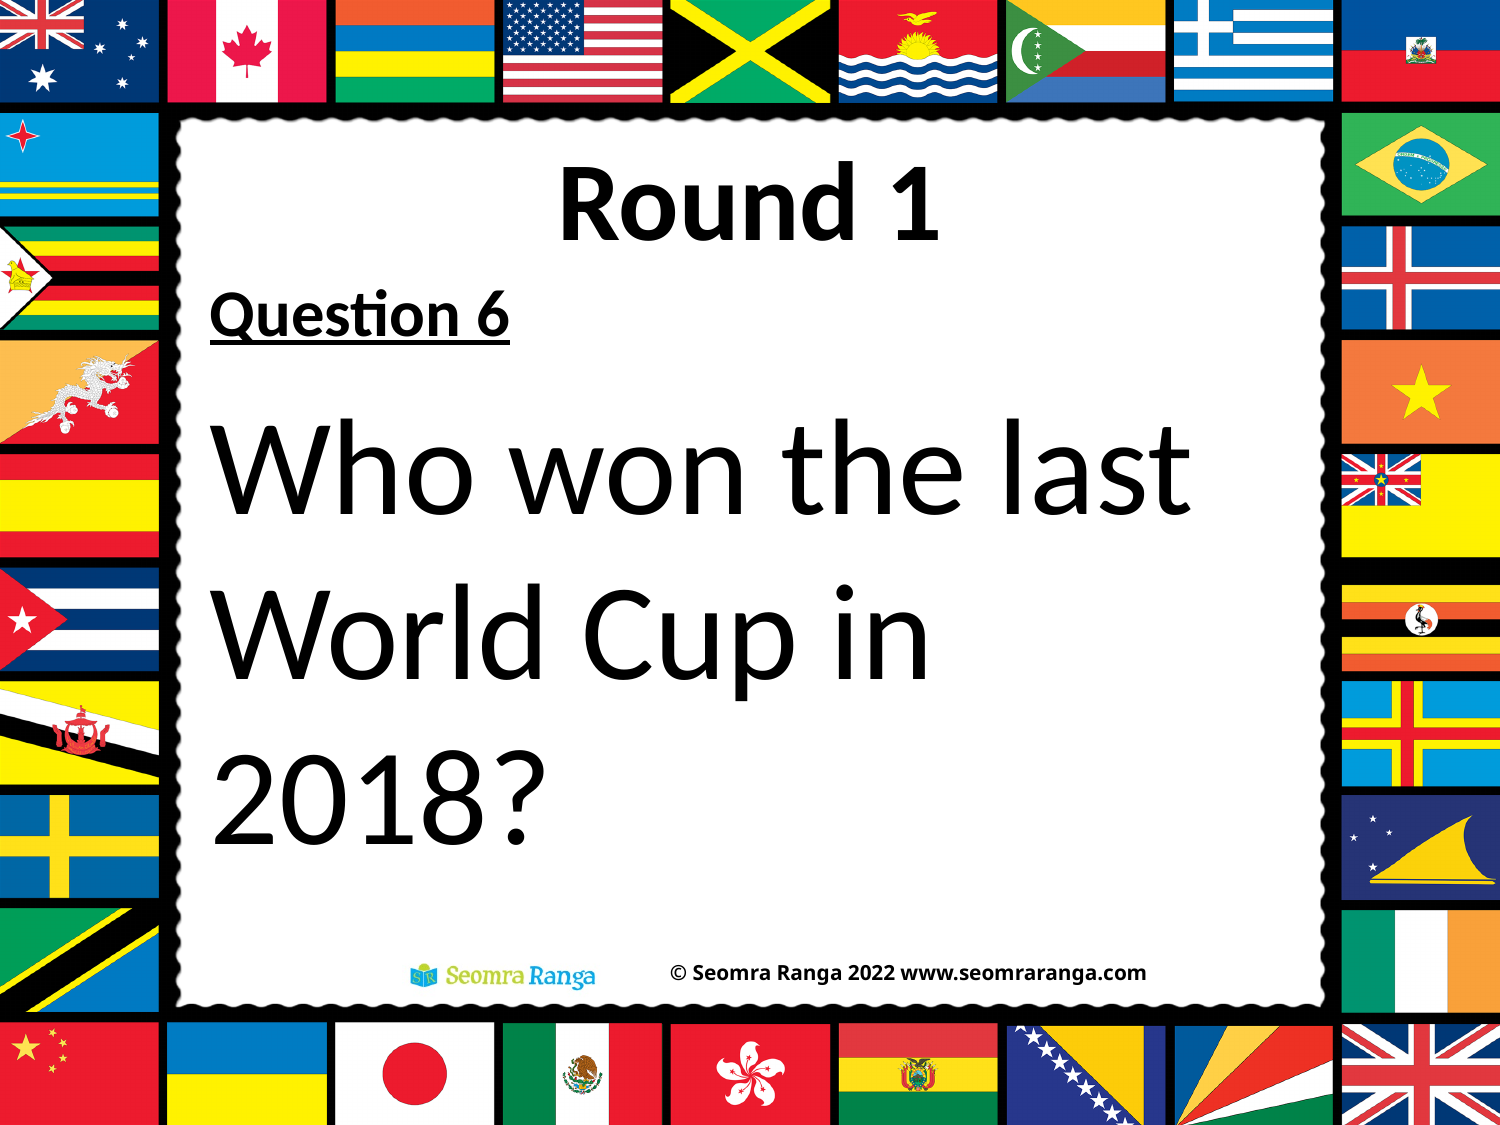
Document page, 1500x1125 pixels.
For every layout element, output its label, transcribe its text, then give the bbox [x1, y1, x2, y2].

picture [0, 0, 1500, 1125]
picture [10, 122, 36, 150]
title Round 1 [183, 101, 1317, 290]
text_box © Seomra Ranga 2022 www.seomraranga.com [631, 953, 1187, 993]
list Question 6 Who won the last World Cup in 2018? [194, 261, 1306, 953]
